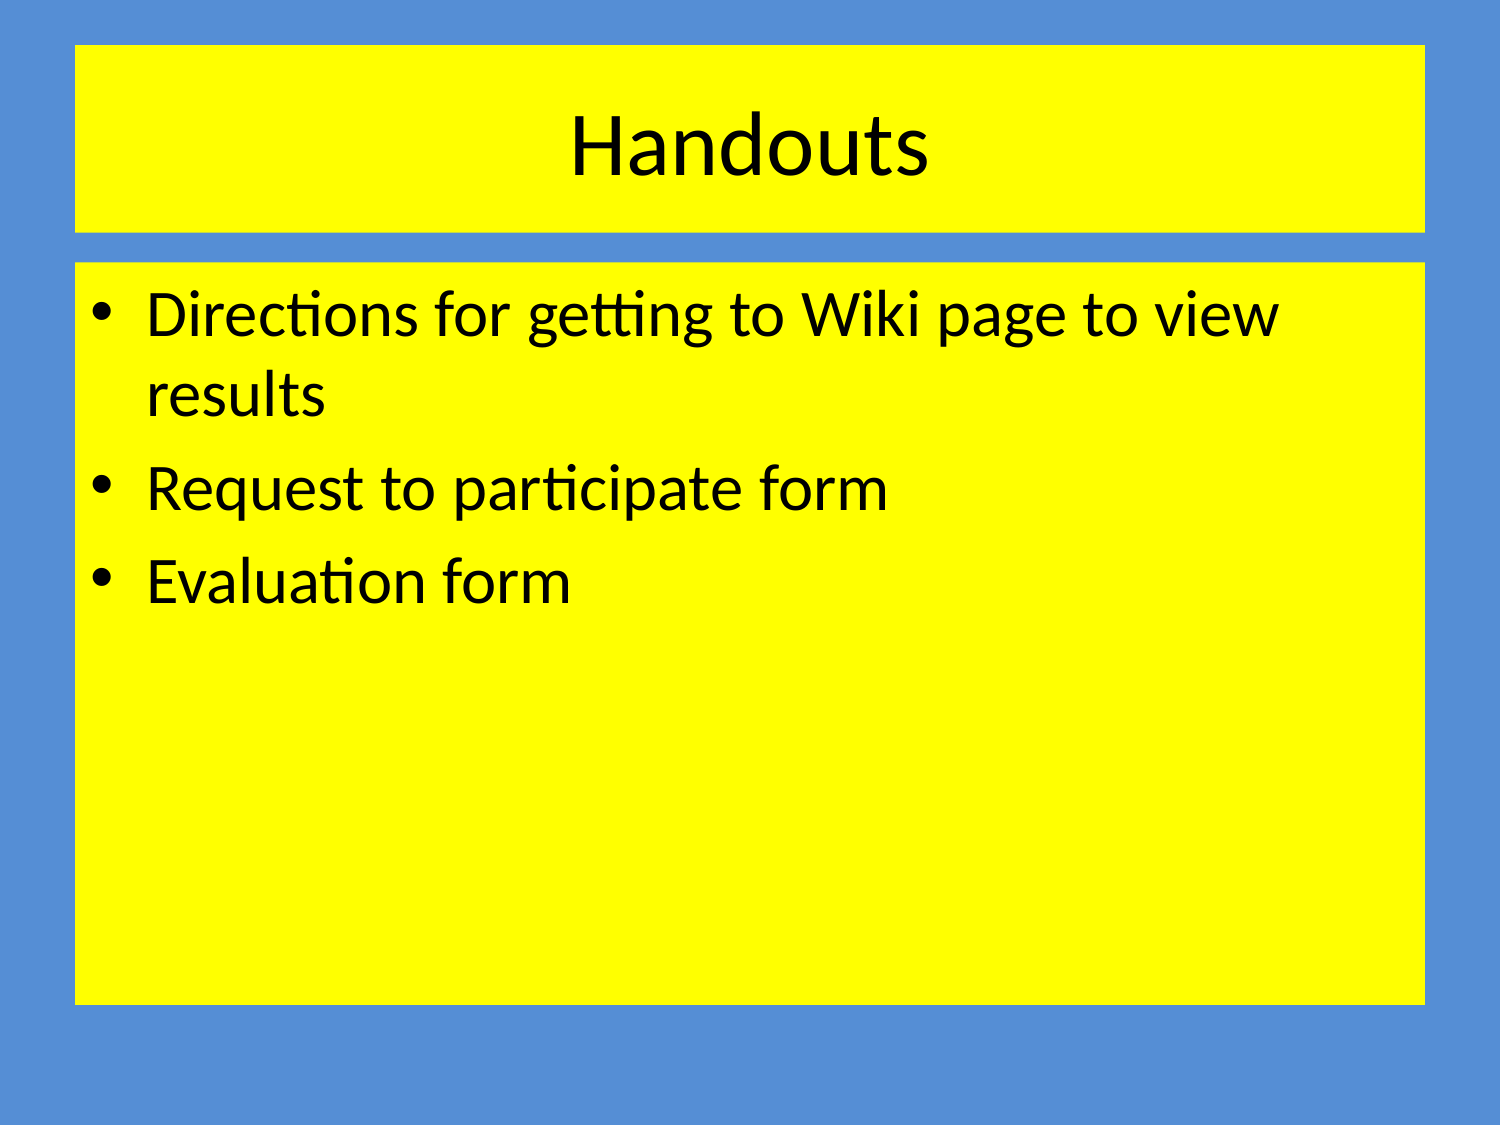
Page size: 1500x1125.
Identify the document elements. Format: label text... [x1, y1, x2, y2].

title Handouts [75, 45, 1425, 233]
list Directions for getting to Wiki page to view results Request to participate form Evaluation form [75, 262, 1425, 1005]
